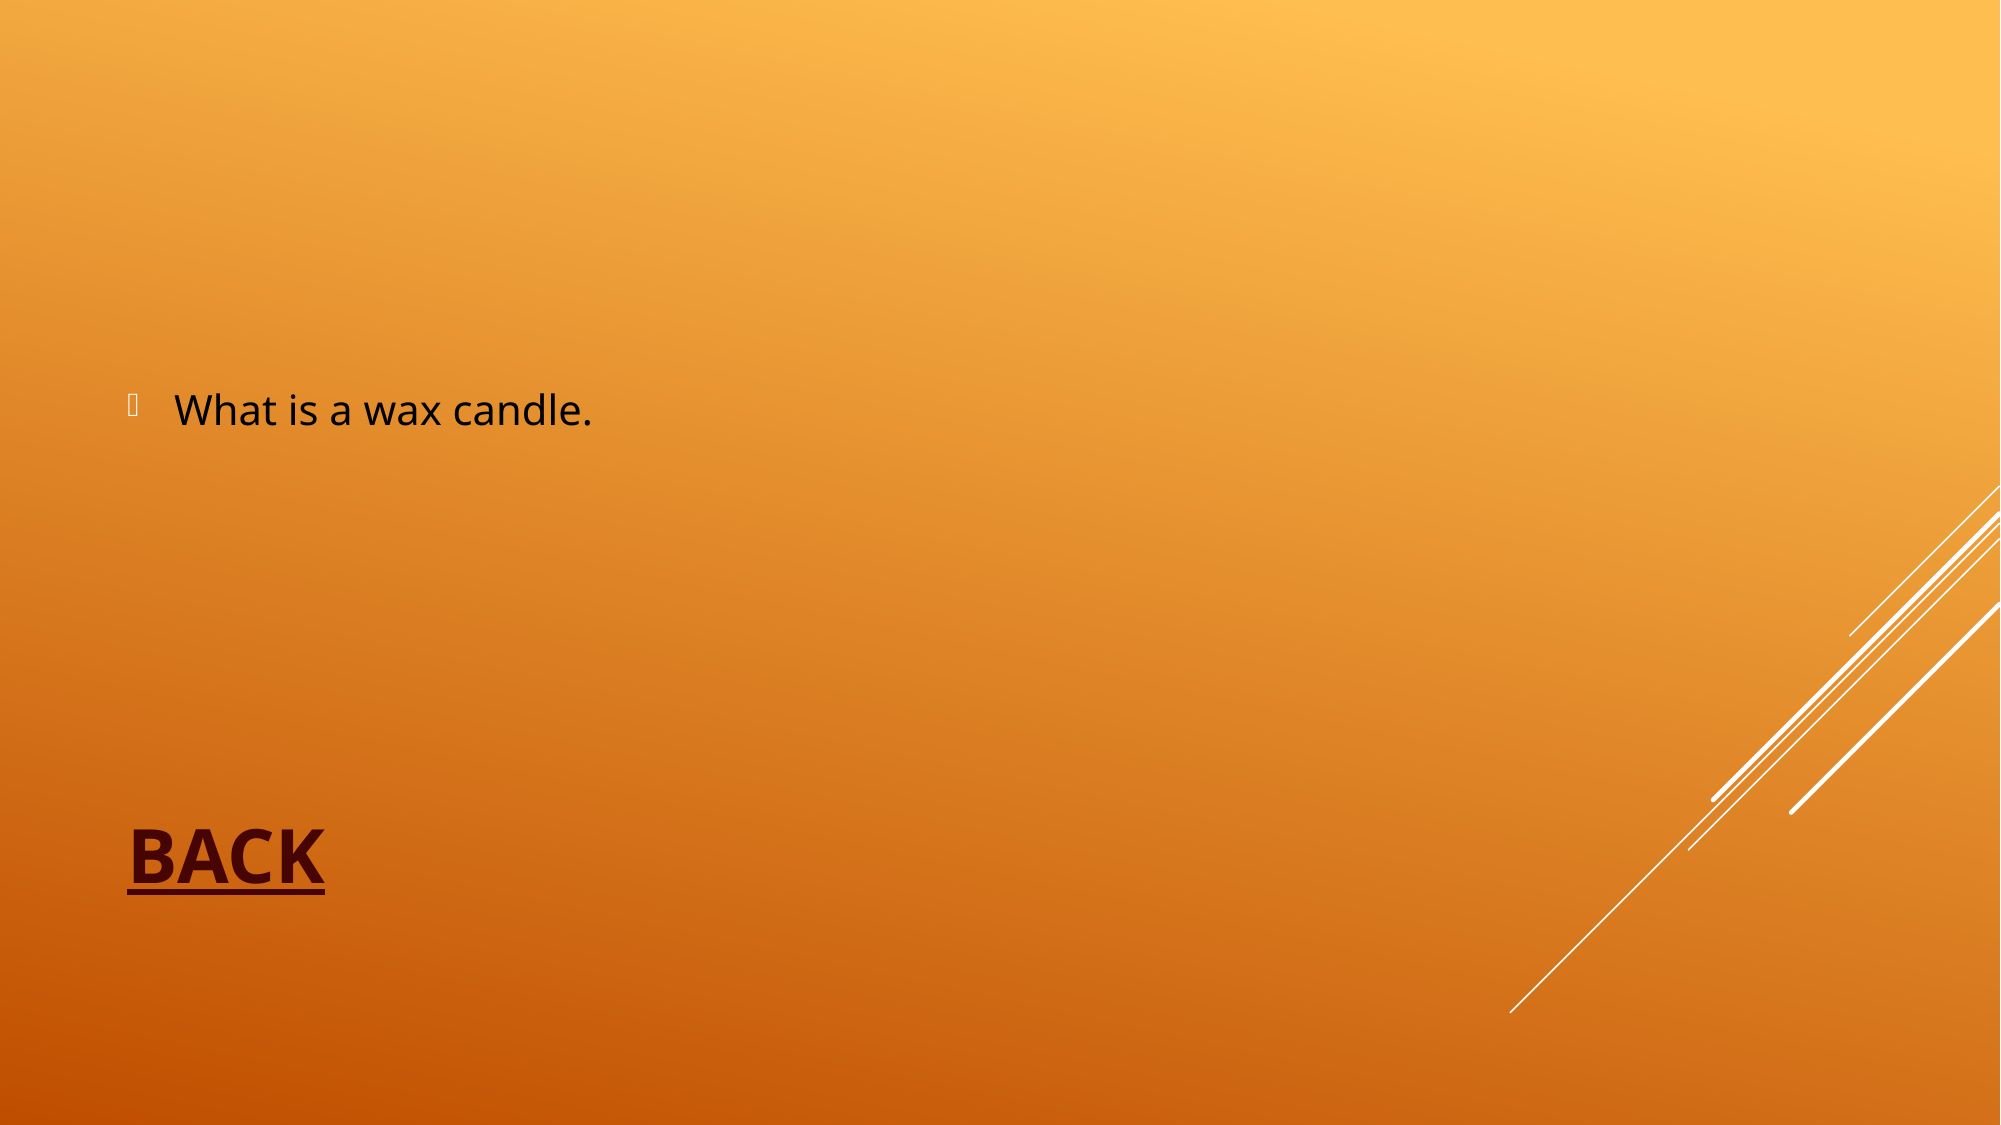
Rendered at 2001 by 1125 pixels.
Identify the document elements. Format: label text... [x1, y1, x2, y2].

title Back [112, 736, 1513, 984]
list What is a wax candle. [112, 112, 1513, 706]
